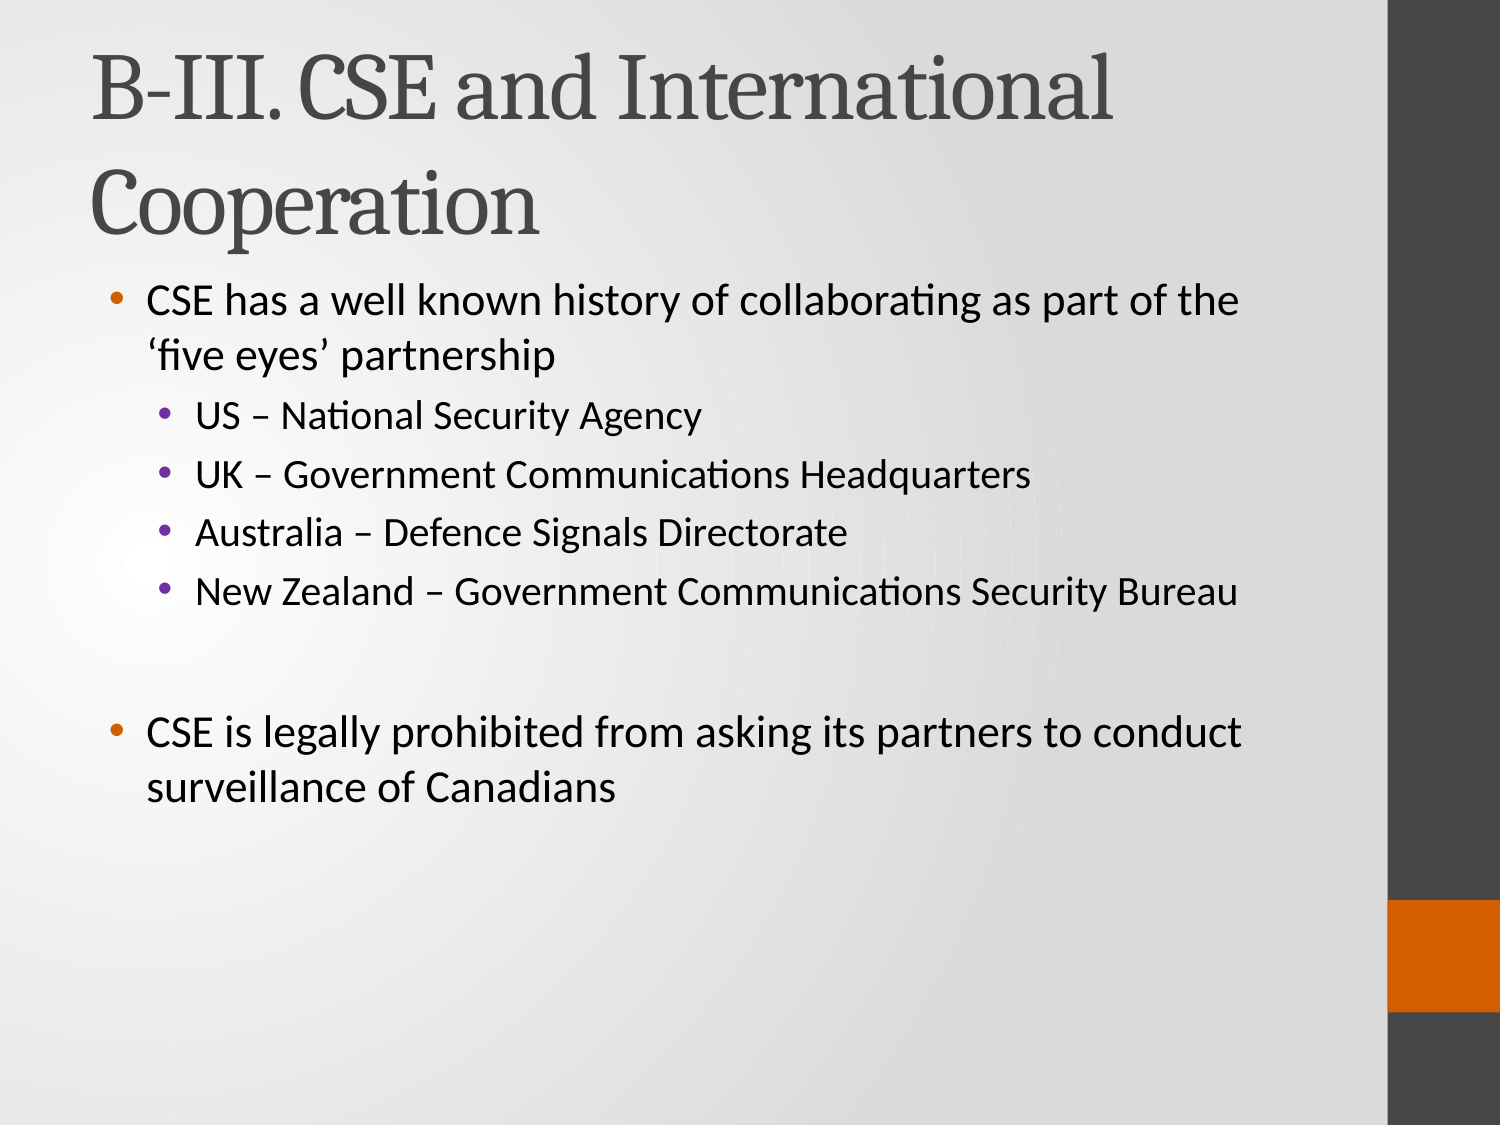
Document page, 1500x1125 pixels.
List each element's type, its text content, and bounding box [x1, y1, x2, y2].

title B-III. CSE and International Cooperation [75, 45, 1325, 233]
list CSE has a well known history of collaborating as part of the ‘five eyes’ partnership US – National Security Agency UK – Government Communications Headquarters Australia – Defence Signals Directorate New Zealand – Government Communications Security Bureau CSE is legally prohibited from asking its partners to conduct surveillance of Canadians [75, 262, 1325, 1050]
